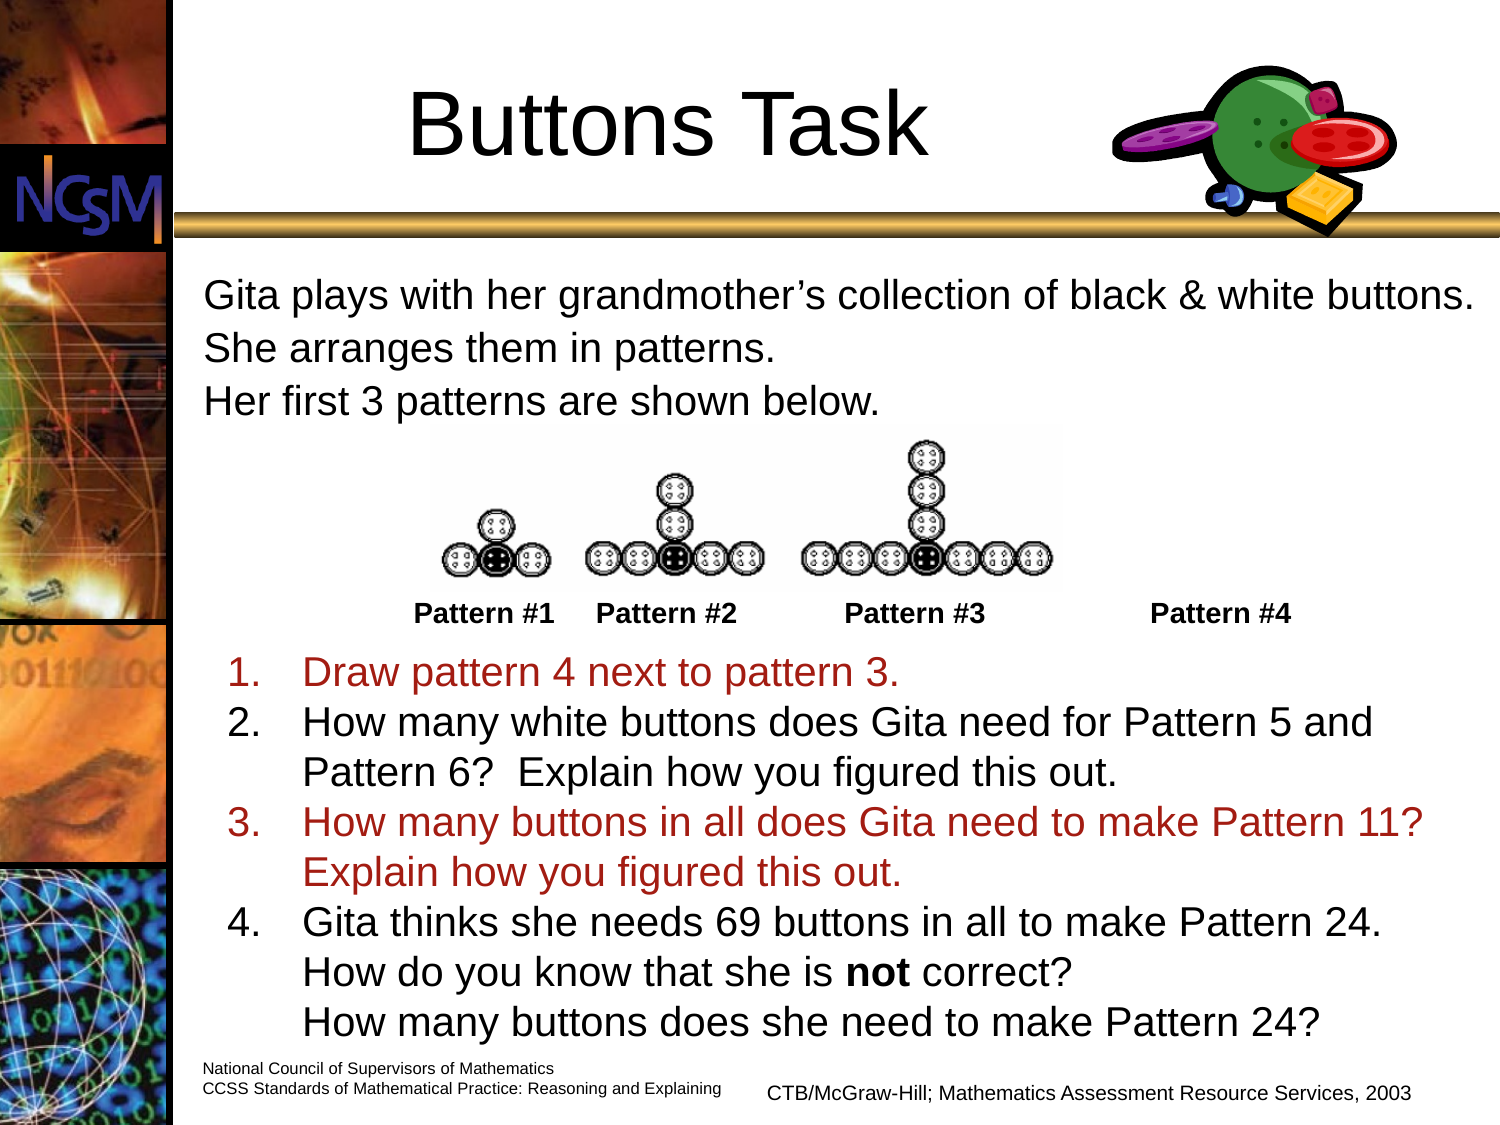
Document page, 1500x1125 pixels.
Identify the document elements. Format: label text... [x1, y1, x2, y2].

picture [0, 0, 167, 619]
text_box Pattern #1 Pattern #2 Pattern #3 Pattern #4 [390, 587, 1316, 637]
picture [0, 869, 166, 1125]
text_box Draw pattern 4 next to pattern 3. How many white buttons does Gita need for Pattern 5 and Pattern 6? Explain how you figured this out. How many buttons in all does Gita need to make Pattern 11? Explain how you figured this out. Gita thinks she needs 69 buttons in all to make Pattern 24. How do you know that she is not correct? How many buttons does she need to make Pattern 24? [212, 637, 1488, 1113]
slide_number National Council of Supervisors of Mathematics CCSS Standards of Mathematical Practice: Reasoning and Explaining [187, 1050, 900, 1125]
picture [412, 424, 1063, 592]
text_box CTB/McGraw-Hill; Mathematics Assessment Resource Services, 2003 [752, 1072, 1427, 1113]
title Buttons Task [212, 24, 1425, 213]
picture [1112, 62, 1401, 241]
picture [0, 625, 166, 862]
list Gita plays with her grandmother’s collection of black & white buttons. She arranges them in patterns. Her first 3 patterns are shown below. [187, 265, 1500, 450]
